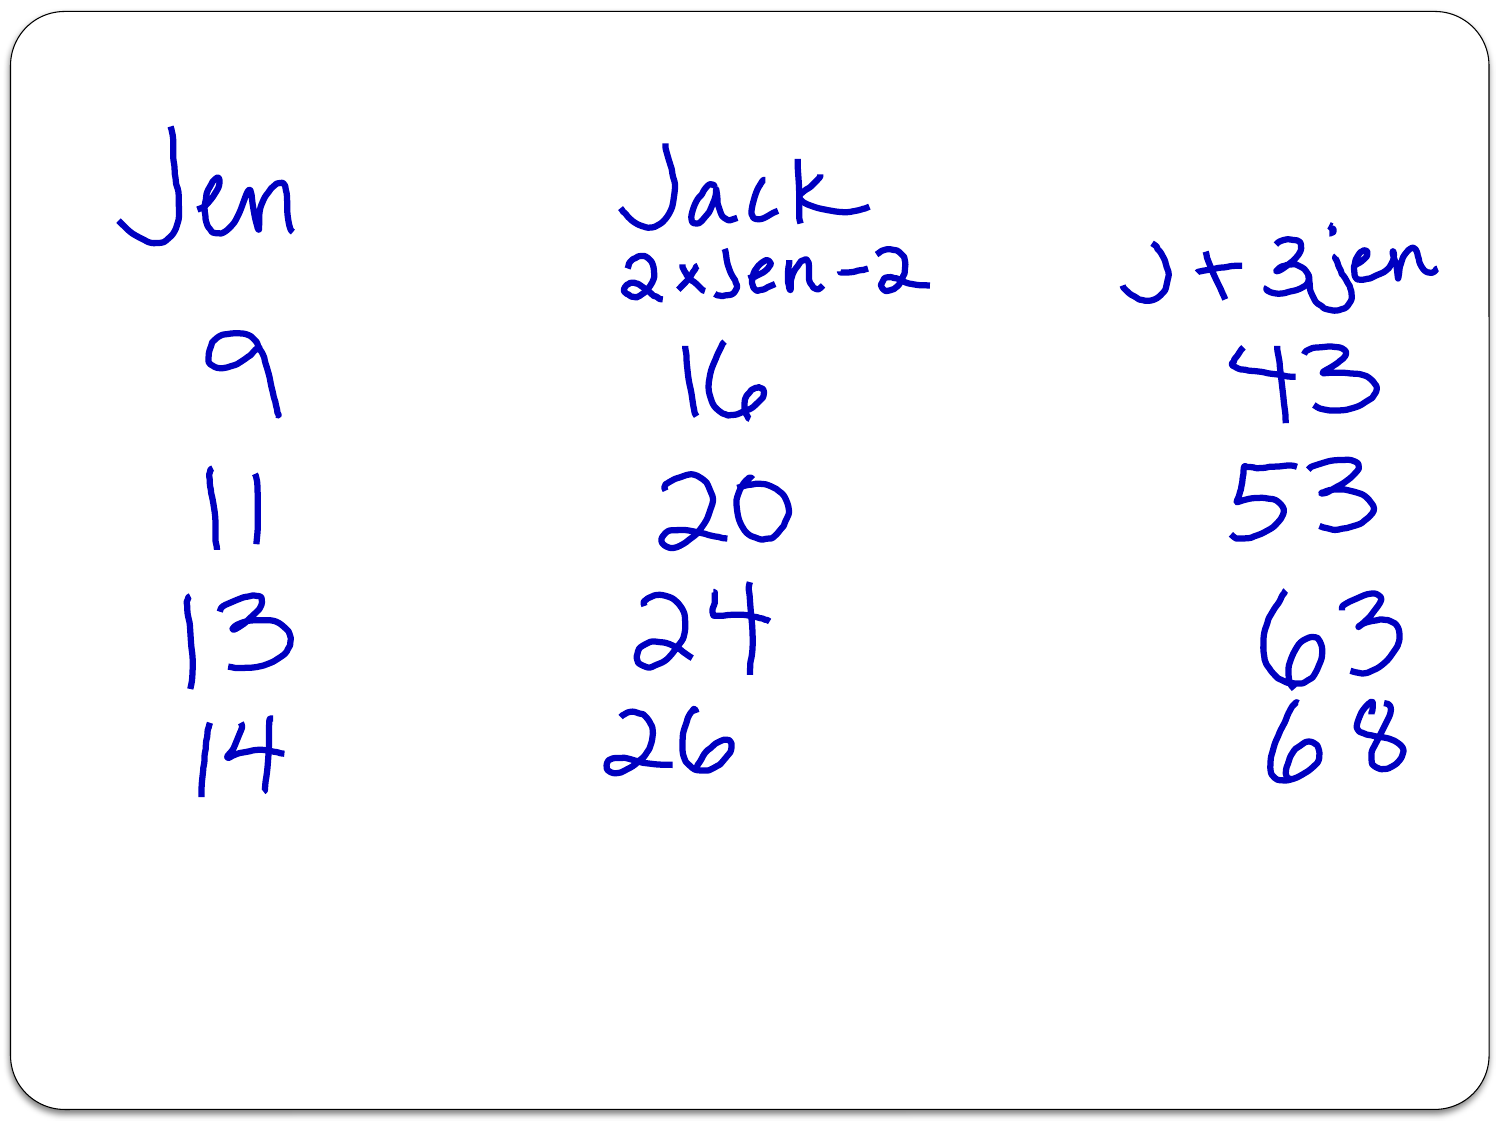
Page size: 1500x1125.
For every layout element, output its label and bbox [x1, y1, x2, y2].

text_box [787, 258, 824, 291]
text_box [219, 594, 292, 669]
text_box [681, 264, 691, 277]
text_box [1269, 701, 1321, 782]
text_box [1121, 242, 1170, 302]
text_box [714, 248, 738, 297]
text_box [254, 473, 259, 545]
text_box [711, 591, 749, 617]
text_box [1307, 255, 1353, 312]
text_box [270, 743, 285, 755]
text_box [660, 473, 728, 549]
text_box [684, 345, 698, 417]
text_box [1230, 464, 1298, 540]
text_box [750, 179, 779, 220]
text_box [1231, 346, 1280, 376]
text_box [677, 265, 699, 291]
text_box [1276, 345, 1287, 424]
text_box [876, 248, 930, 292]
text_box [262, 717, 274, 793]
text_box [1307, 459, 1375, 531]
text_box [1196, 268, 1210, 274]
text_box [1204, 251, 1226, 300]
text_box [1213, 265, 1243, 271]
text_box [839, 267, 869, 274]
text_box [1262, 590, 1323, 690]
text_box [747, 581, 754, 675]
text_box [605, 710, 673, 774]
text_box [1328, 227, 1335, 235]
text_box [1303, 345, 1378, 412]
text_box [681, 708, 733, 773]
text_box [707, 341, 765, 420]
text_box [200, 722, 211, 798]
text_box [623, 255, 663, 301]
text_box [117, 126, 180, 244]
text_box [619, 143, 676, 229]
text_box [748, 259, 776, 292]
text_box [197, 176, 294, 235]
text_box [1281, 368, 1296, 378]
text_box [635, 594, 693, 669]
text_box [735, 476, 790, 541]
text_box [186, 595, 194, 690]
text_box [208, 467, 218, 550]
text_box [1352, 247, 1438, 281]
text_box [798, 199, 802, 224]
text_box [1355, 701, 1405, 770]
text_box [207, 332, 280, 417]
text_box [226, 722, 268, 759]
text_box [1265, 238, 1309, 295]
text_box [1341, 592, 1401, 675]
text_box [752, 612, 771, 623]
text_box [798, 174, 870, 213]
text_box [690, 183, 738, 225]
text_box [690, 276, 706, 292]
